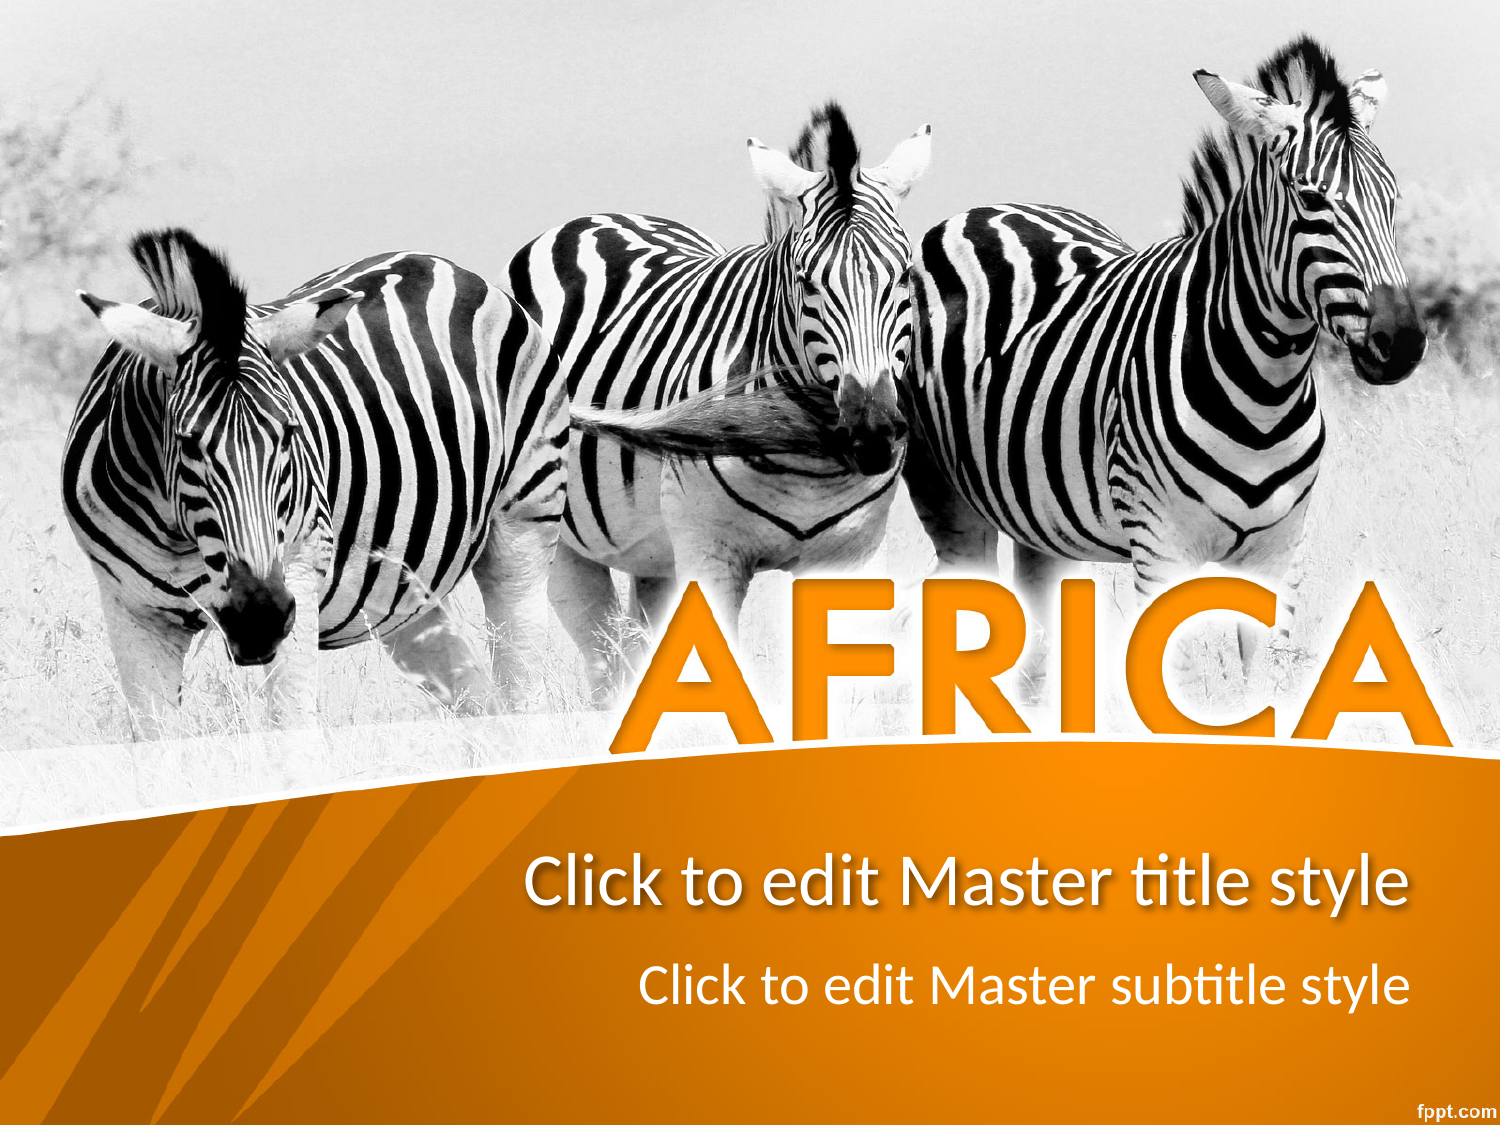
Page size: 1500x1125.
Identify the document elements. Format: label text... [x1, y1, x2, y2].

title Click to edit Master title style [123, 813, 1427, 938]
subtitle Click to edit Master subtitle style [123, 938, 1427, 1064]
picture [0, 0, 1500, 1125]
